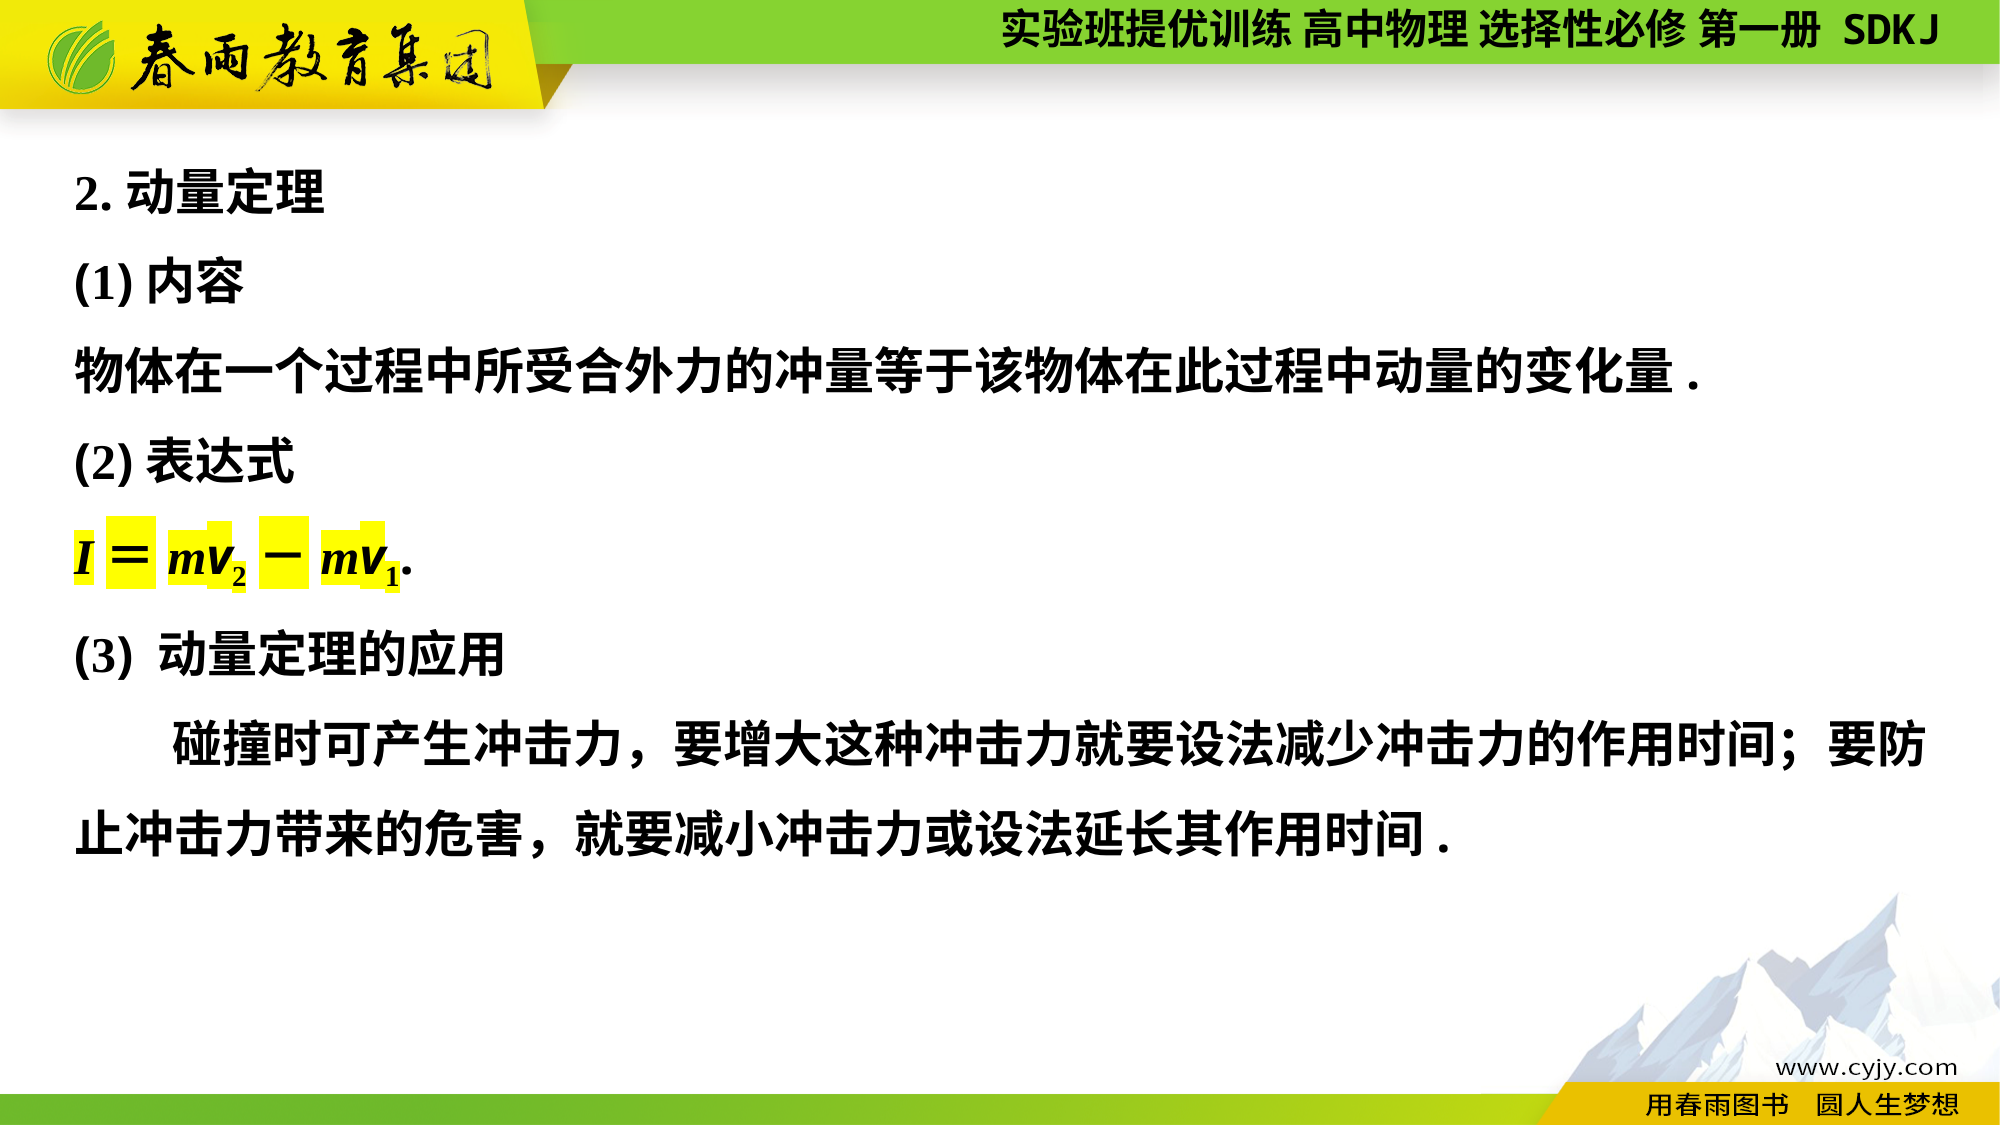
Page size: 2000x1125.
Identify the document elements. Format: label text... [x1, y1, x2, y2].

picture [0, 0, 2000, 1125]
list 2.动量定理 (1)内容 物体在一个过程中所受合外力的冲量等于该物体在此过程中动量的变化量. (2)表达式 I＝mv2－mv1. (3) 动量定理的应用 碰撞时可产生冲击力，要增大这种冲击力就要设法减少冲击力的作用时间；要防止冲击力带来的危害，就要减小冲击力或设法延长其作用时间. [59, 122, 1944, 865]
